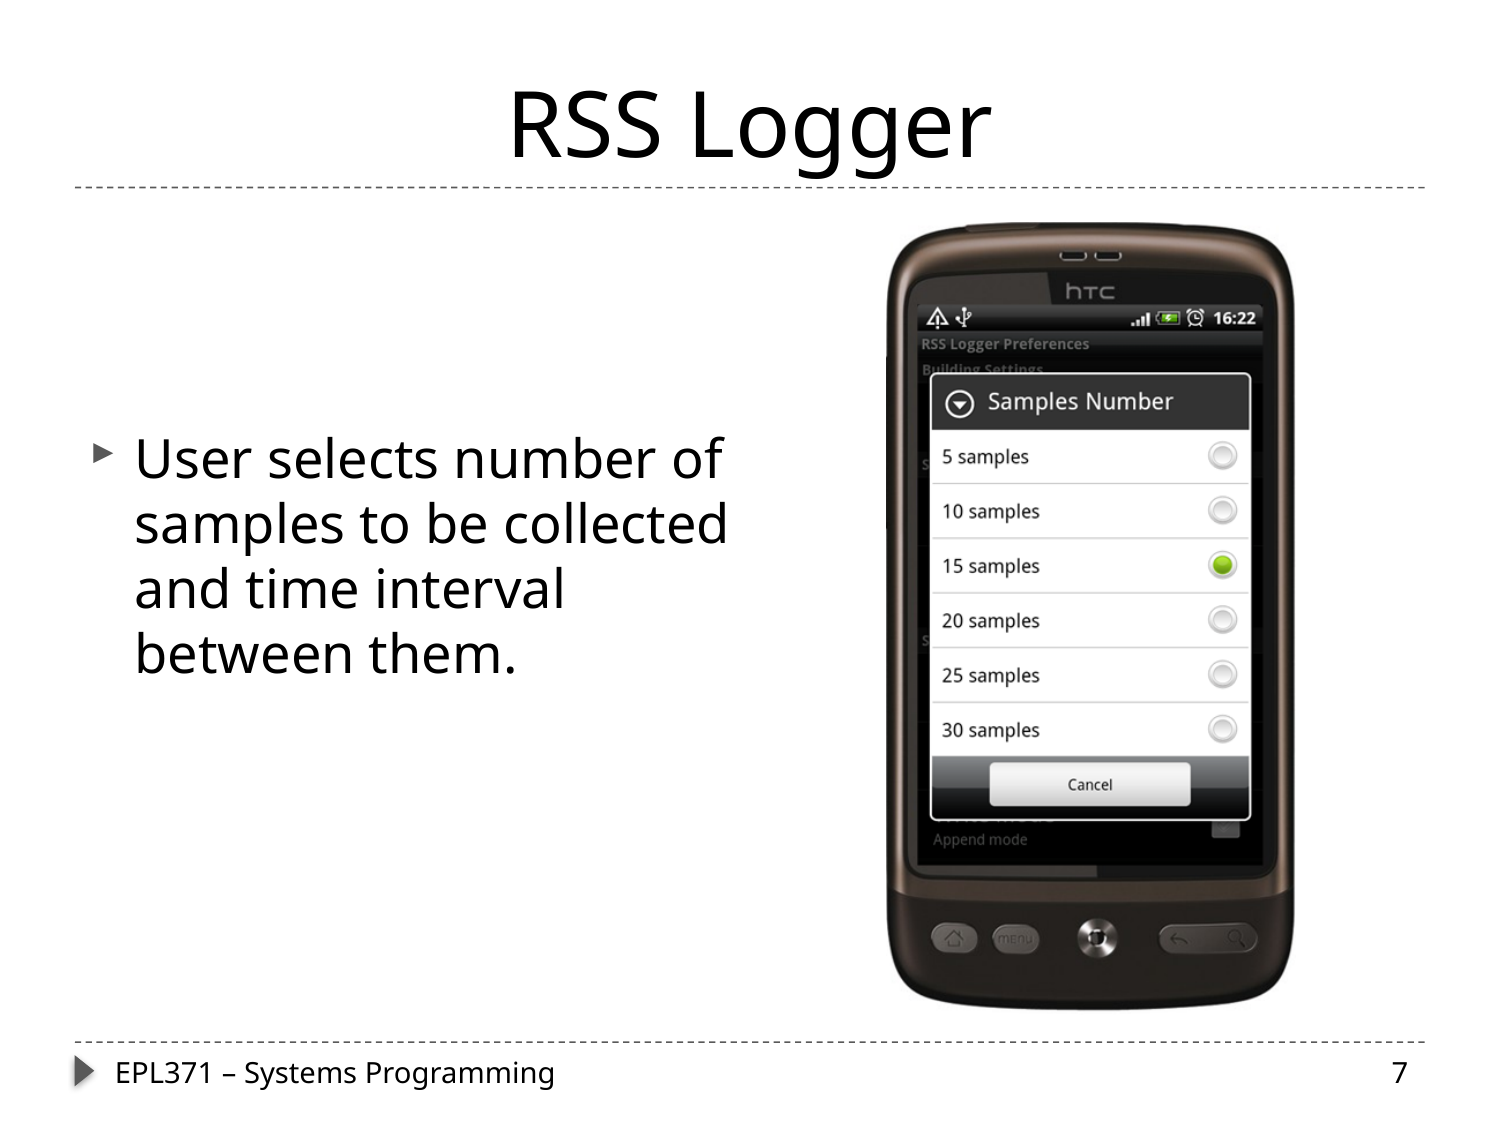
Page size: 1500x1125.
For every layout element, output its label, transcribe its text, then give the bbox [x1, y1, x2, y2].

slide_number 7 [1098, 1046, 1424, 1107]
footer EPL371 – Systems Programming [100, 1046, 676, 1107]
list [886, 212, 1297, 1024]
list User selects number of samples to be collected and time interval between them. [75, 262, 763, 1005]
title RSS Logger [75, 0, 1425, 183]
